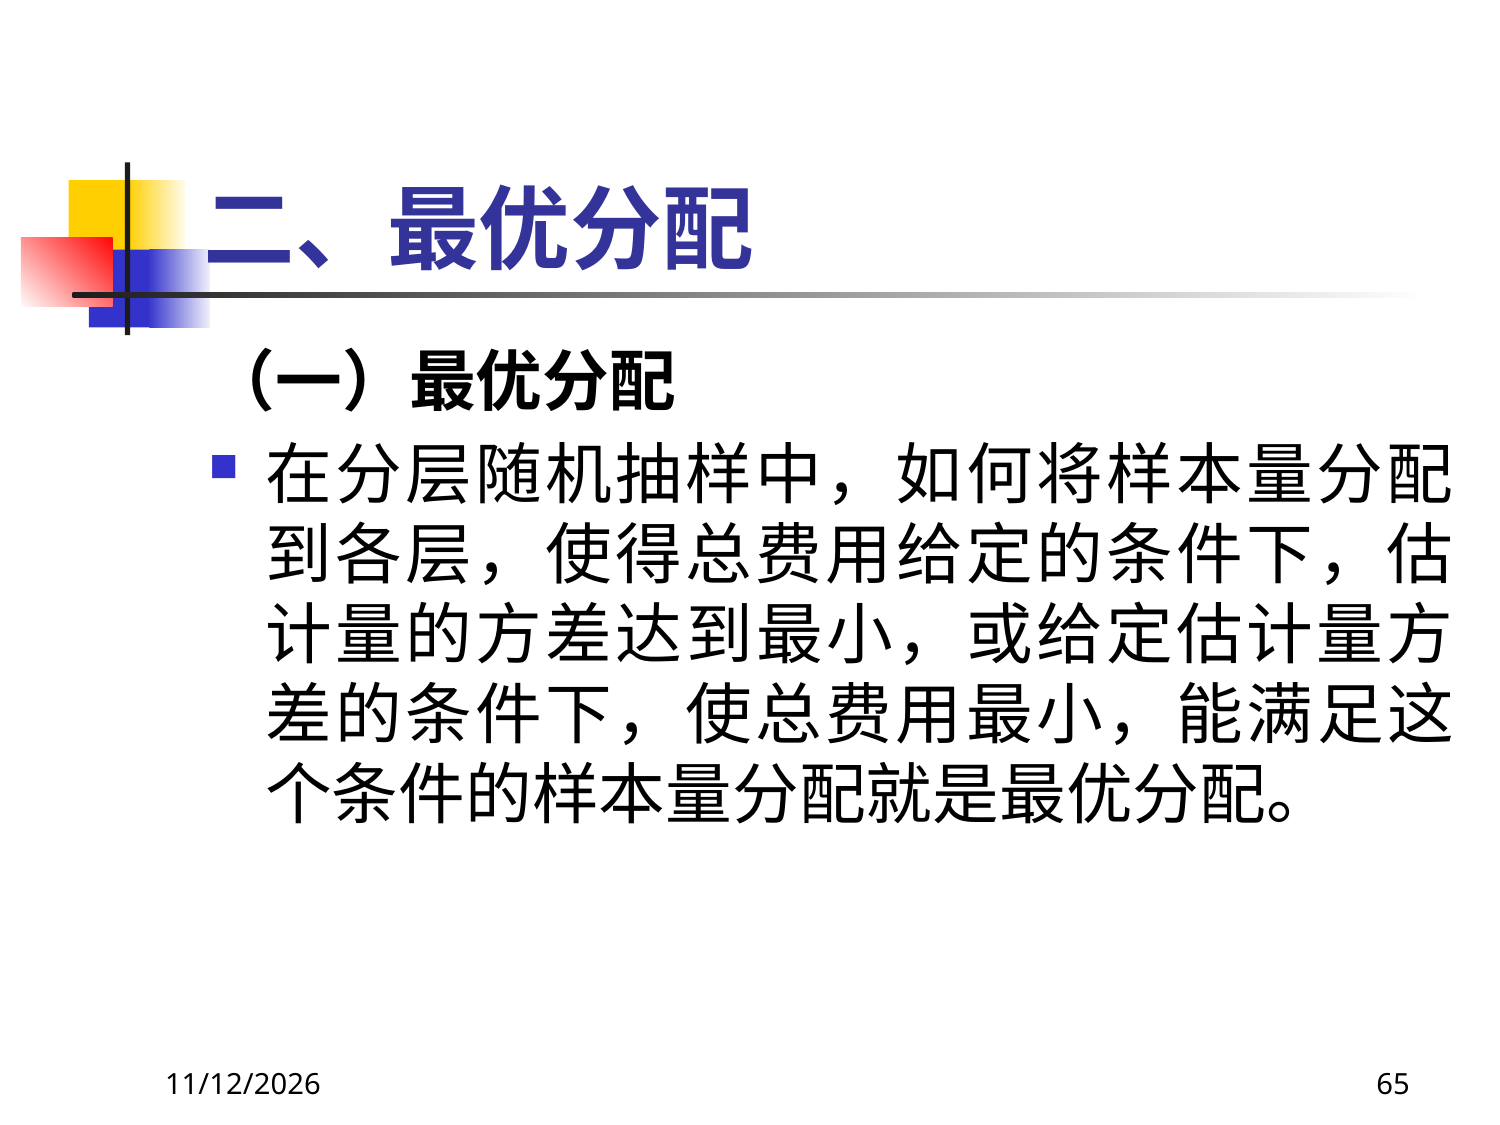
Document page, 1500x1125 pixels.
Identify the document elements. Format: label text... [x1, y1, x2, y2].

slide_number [149, 1037, 463, 1113]
title 二、最优分配 [188, 101, 1468, 289]
list （一）最优分配 在分层随机抽样中，如何将样本量分配到各层，使得总费用给定的条件下，估计量的方差达到最小，或给定估计量方差的条件下，使总费用最小，能满足这个条件的样本量分配就是最优分配。 [193, 330, 1470, 1007]
slide_number 65 [1112, 1037, 1426, 1113]
